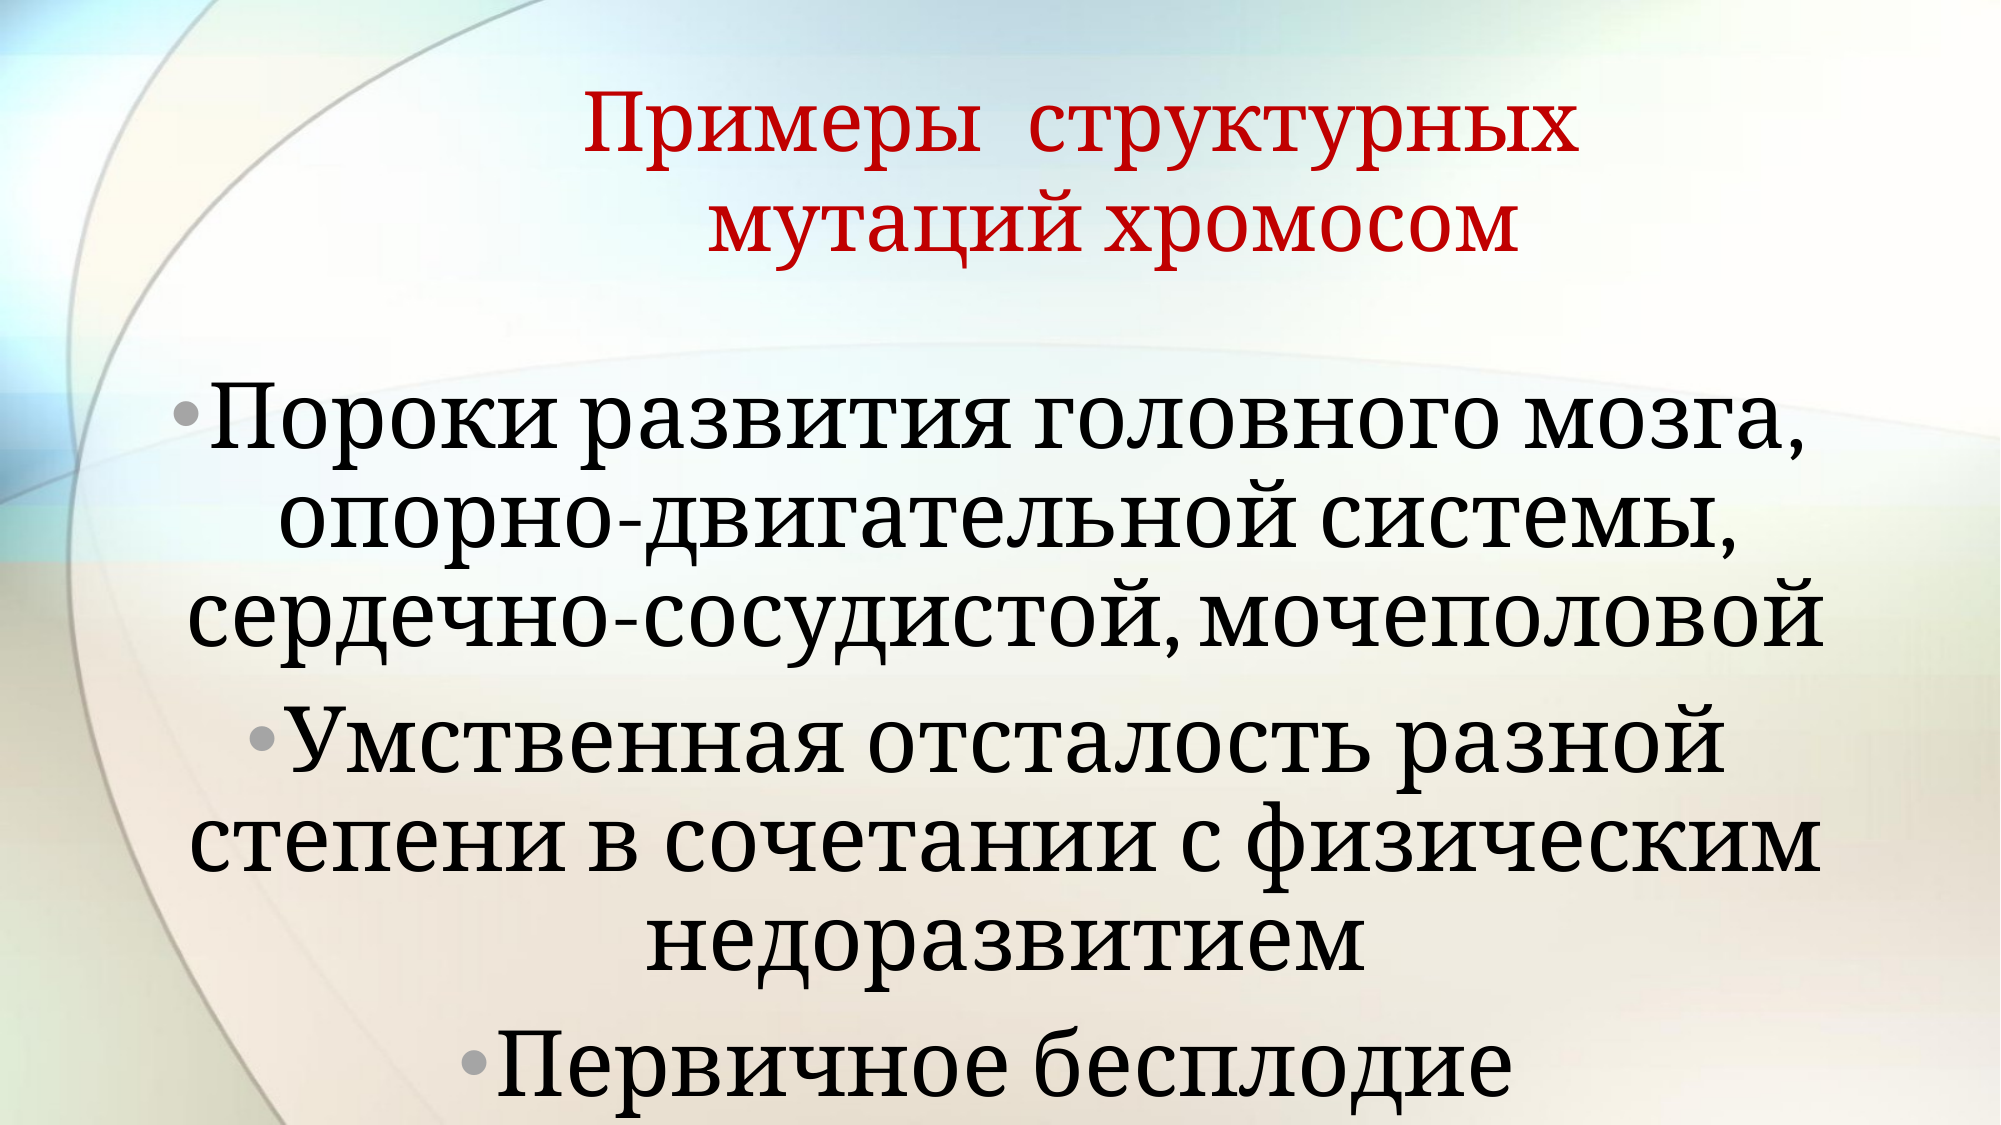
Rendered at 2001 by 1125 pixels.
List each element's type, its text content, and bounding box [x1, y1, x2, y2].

picture [0, 0, 2001, 1125]
list Пороки развития головного мозга, опорно-двигательной системы, сердечно-сосудистой, мочеполовой Умственная отсталость разной степени в сочетании с физическим недоразвитием Первичное бесплодие [45, 361, 1929, 1007]
title Примеры структурных мутаций хромосом [130, 59, 2000, 278]
